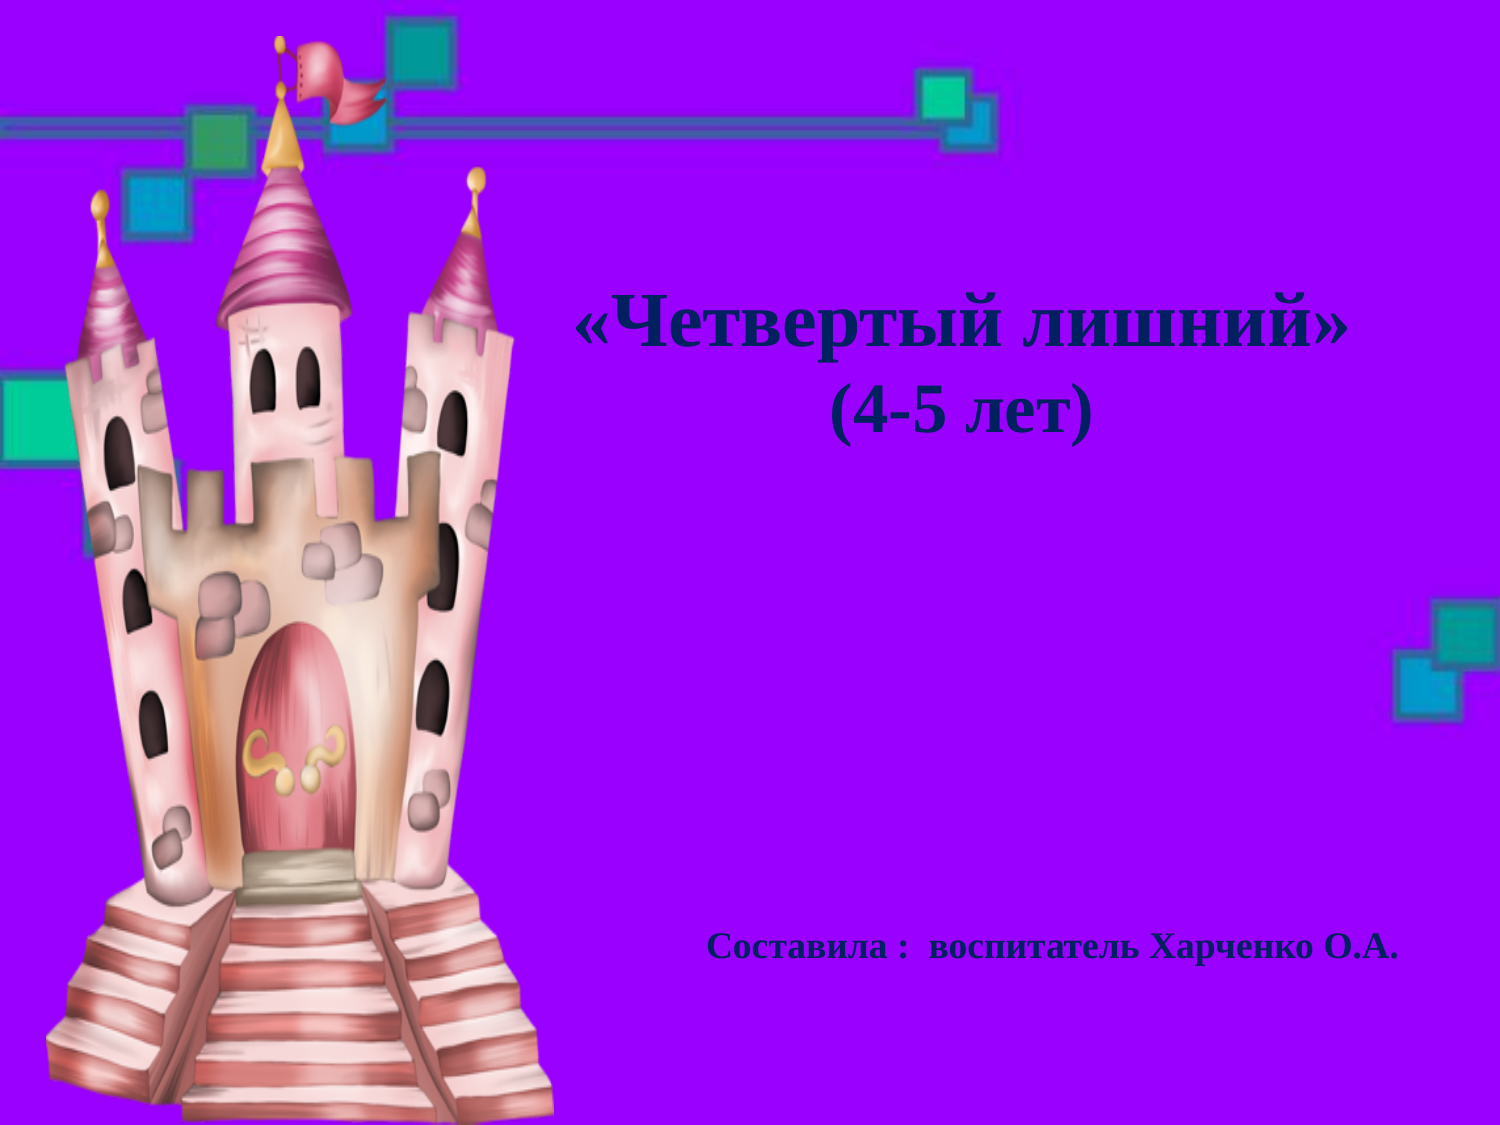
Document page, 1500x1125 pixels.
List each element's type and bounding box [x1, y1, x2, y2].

list [0, 0, 1500, 1125]
picture [46, 35, 555, 1125]
